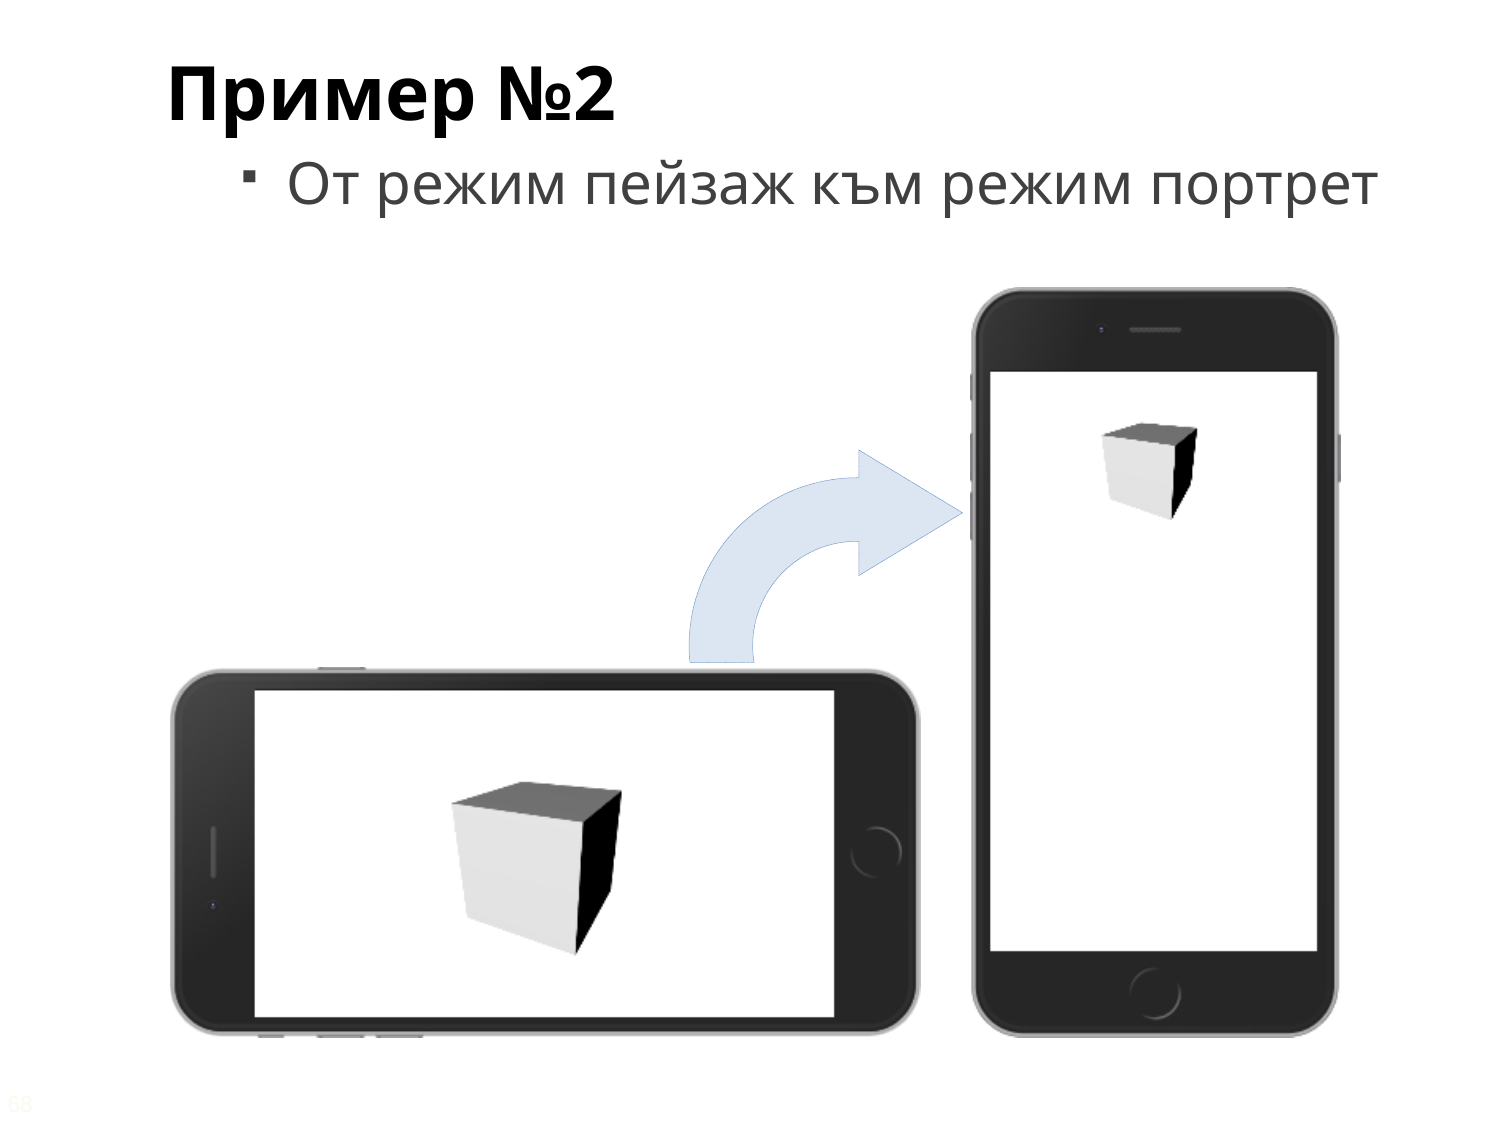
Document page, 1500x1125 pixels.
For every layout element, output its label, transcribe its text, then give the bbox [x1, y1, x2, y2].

picture [970, 286, 1341, 1038]
list Пример №2 От режим пейзаж към режим портрет [150, 37, 1488, 1113]
picture [170, 667, 922, 1038]
text_box [686, 449, 965, 665]
